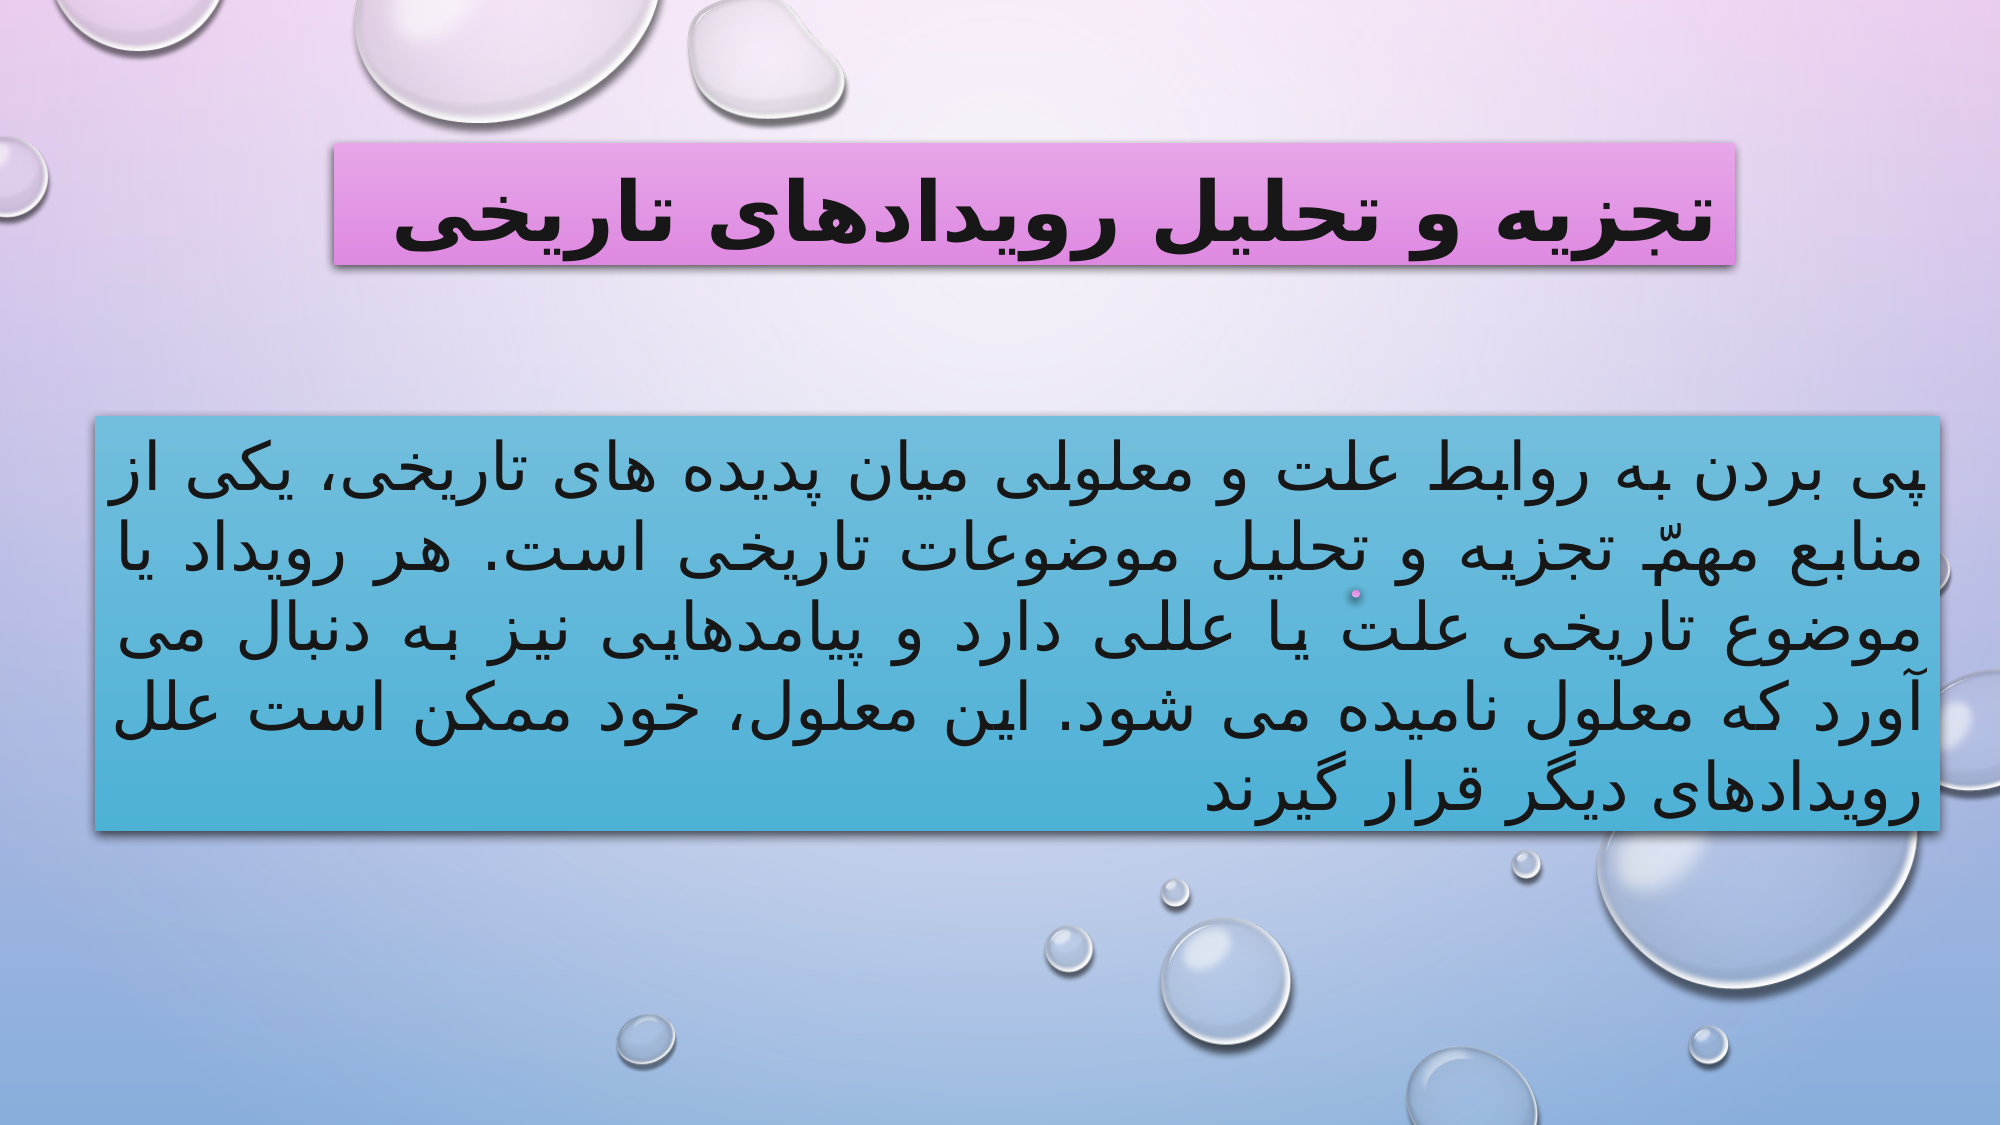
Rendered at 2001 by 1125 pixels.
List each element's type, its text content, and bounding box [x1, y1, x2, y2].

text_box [1351, 589, 1360, 598]
picture [0, 0, 2000, 1125]
text_box پی بردن به روابط علت و معلولی ميان پديده های تاريخی، يکی از منابع مهمّ تجزيه و تحليل موضوعات تاريخی است. هر رويداد يا موضوع تاريخی علت يا عللی دارد و پيامدهايی نيز به دنبال می آورد که معلول ناميده می شود. اين معلول، خود ممکن است علل رويدادهای ديگر قرار گيرند [95, 416, 1940, 831]
text_box تجزيه و تحليل رويدادهای تاريخی [334, 143, 1736, 265]
text_box [1365, 590, 2000, 598]
